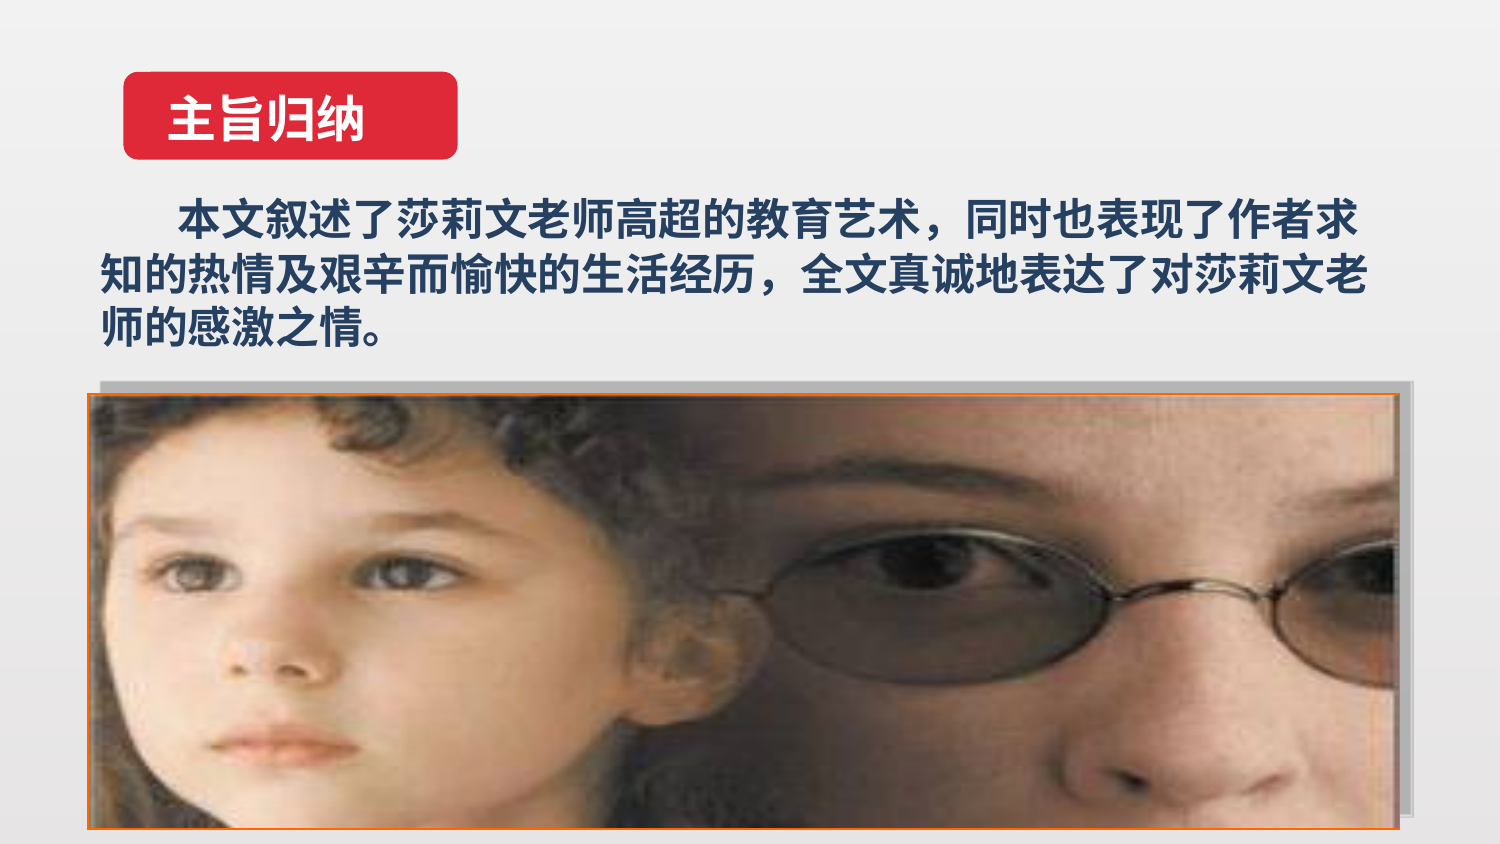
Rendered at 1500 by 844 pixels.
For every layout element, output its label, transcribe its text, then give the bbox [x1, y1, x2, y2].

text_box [123, 71, 458, 160]
picture [88, 394, 1399, 829]
text_box 本文叙述了莎莉文老师高超的教育艺术，同时也表现了作者求知的热情及艰辛而愉快的生活经历，全文真诚地表达了对莎莉文老师的感激之情。 [89, 173, 1413, 358]
